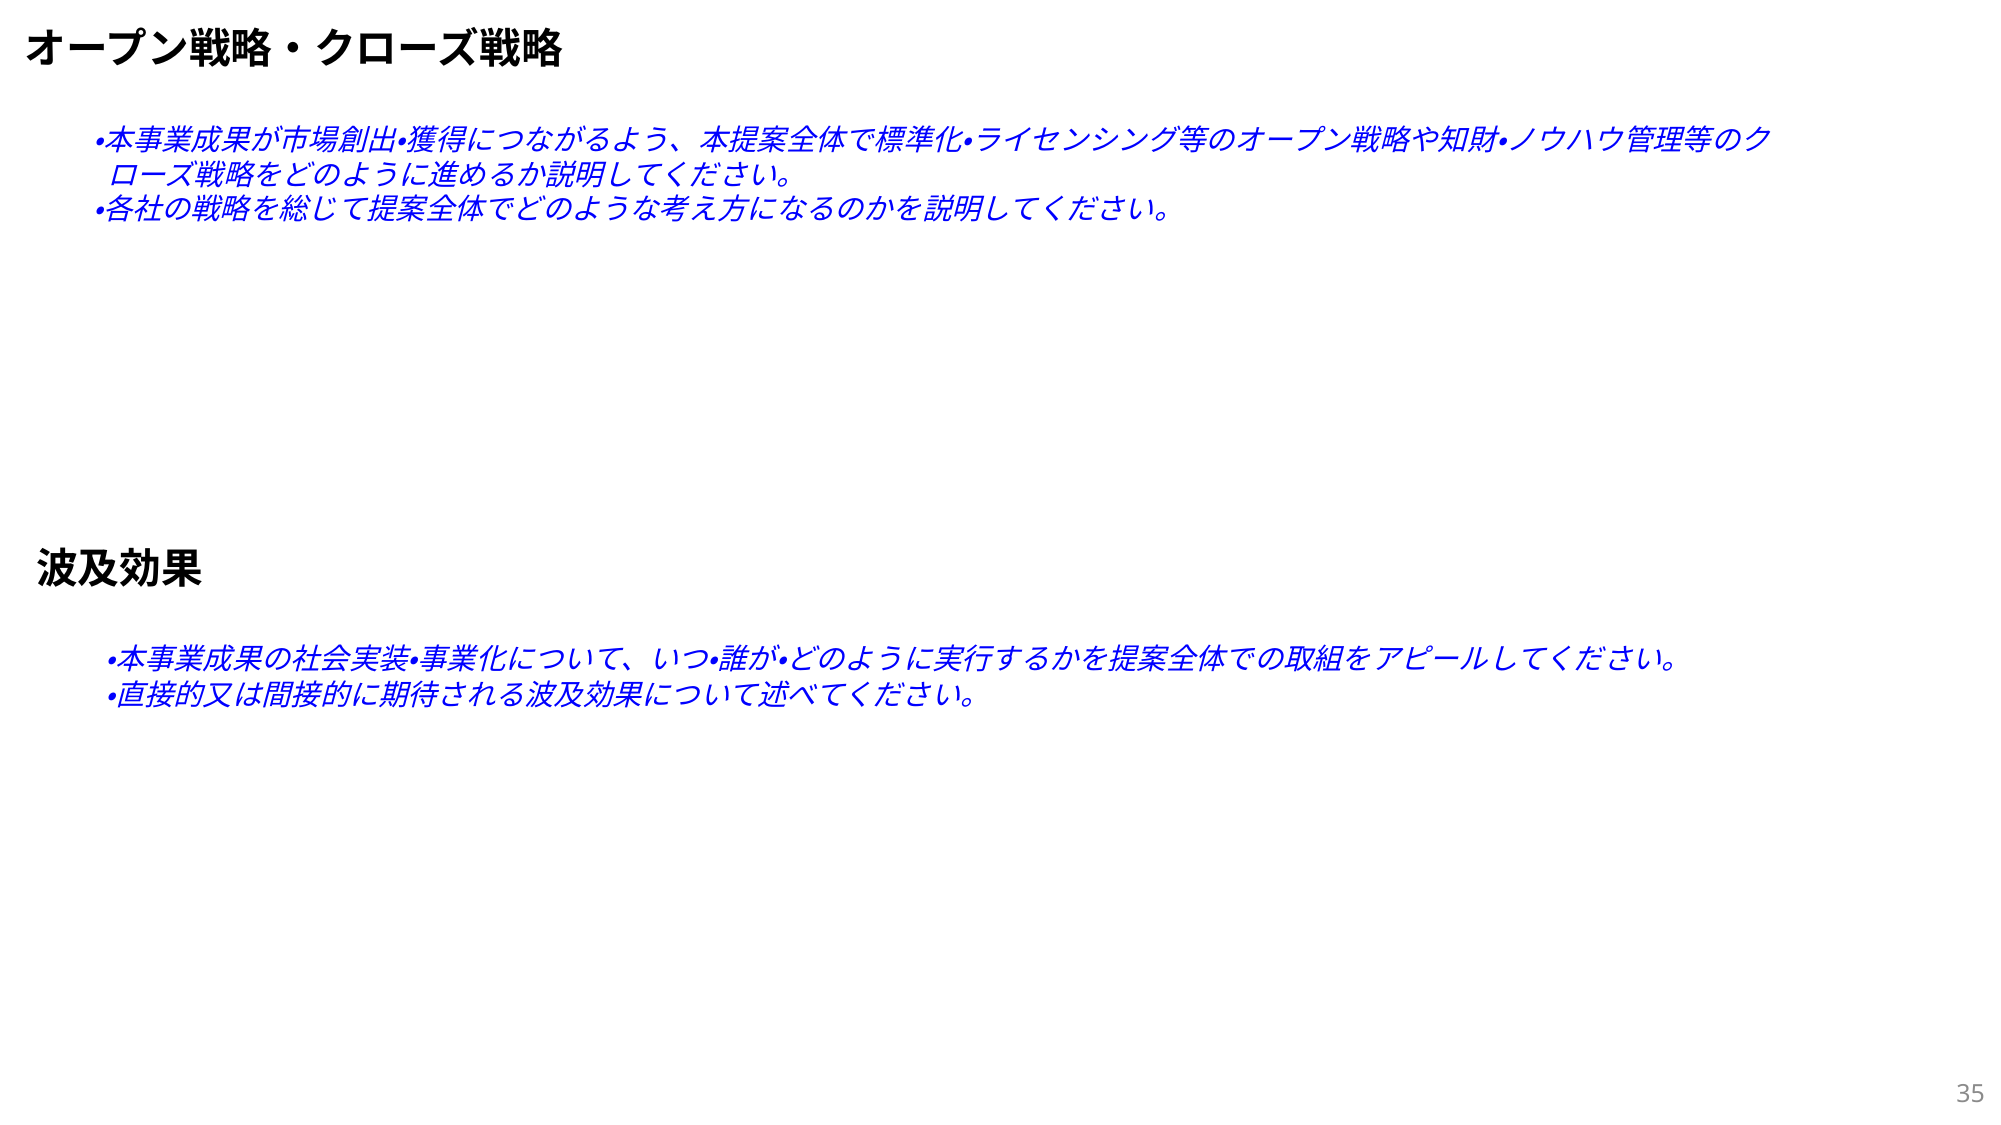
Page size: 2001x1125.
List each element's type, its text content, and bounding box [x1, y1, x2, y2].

text_box オープン戦略・クローズ戦略 [24, 28, 622, 74]
slide_number 34 [1533, 1064, 2000, 1124]
text_box ・本事業成果が市場創出・獲得につながるよう、本提案全体で標準化・ライセンシング等のオープン戦略や知財・ノウハウ管理等のクローズ戦略をどのように進めるか説明してください。 ・各社の戦略を総じて提案全体でどのような考え方になるのかを説明してください。 [78, 113, 1816, 234]
text_box 波及効果 [36, 547, 634, 594]
text_box ・本事業成果の社会実装・事業化について、いつ・誰が・どのように実行するかを提案全体での取組をアピールしてください。 ・直接的又は間接的に期待される波及効果について述べてください。 [90, 633, 1827, 719]
